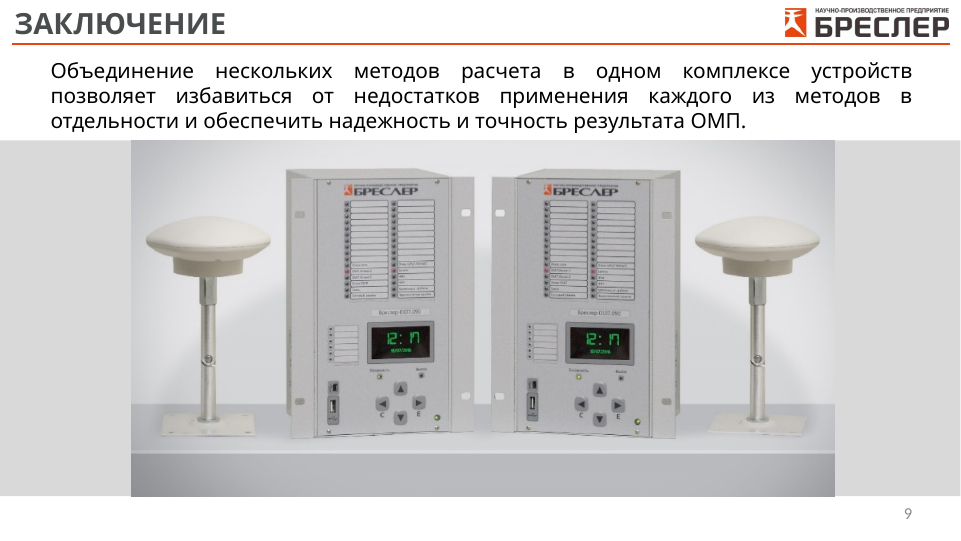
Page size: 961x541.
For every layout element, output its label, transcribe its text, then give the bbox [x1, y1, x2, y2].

picture [785, 8, 949, 37]
title ЗАКЛЮЧЕНИЕ [12, 0, 775, 68]
text_box [0, 138, 132, 498]
picture [131, 140, 835, 497]
text_box Объединение нескольких методов расчета в одном комплексе устройств позволяет избавиться от недостатков применения каждого из методов в отдельности и обеспечить надежность и точность результата ОМП. [50, 58, 913, 134]
text_box [833, 138, 961, 498]
slide_number 9 [691, 502, 913, 541]
